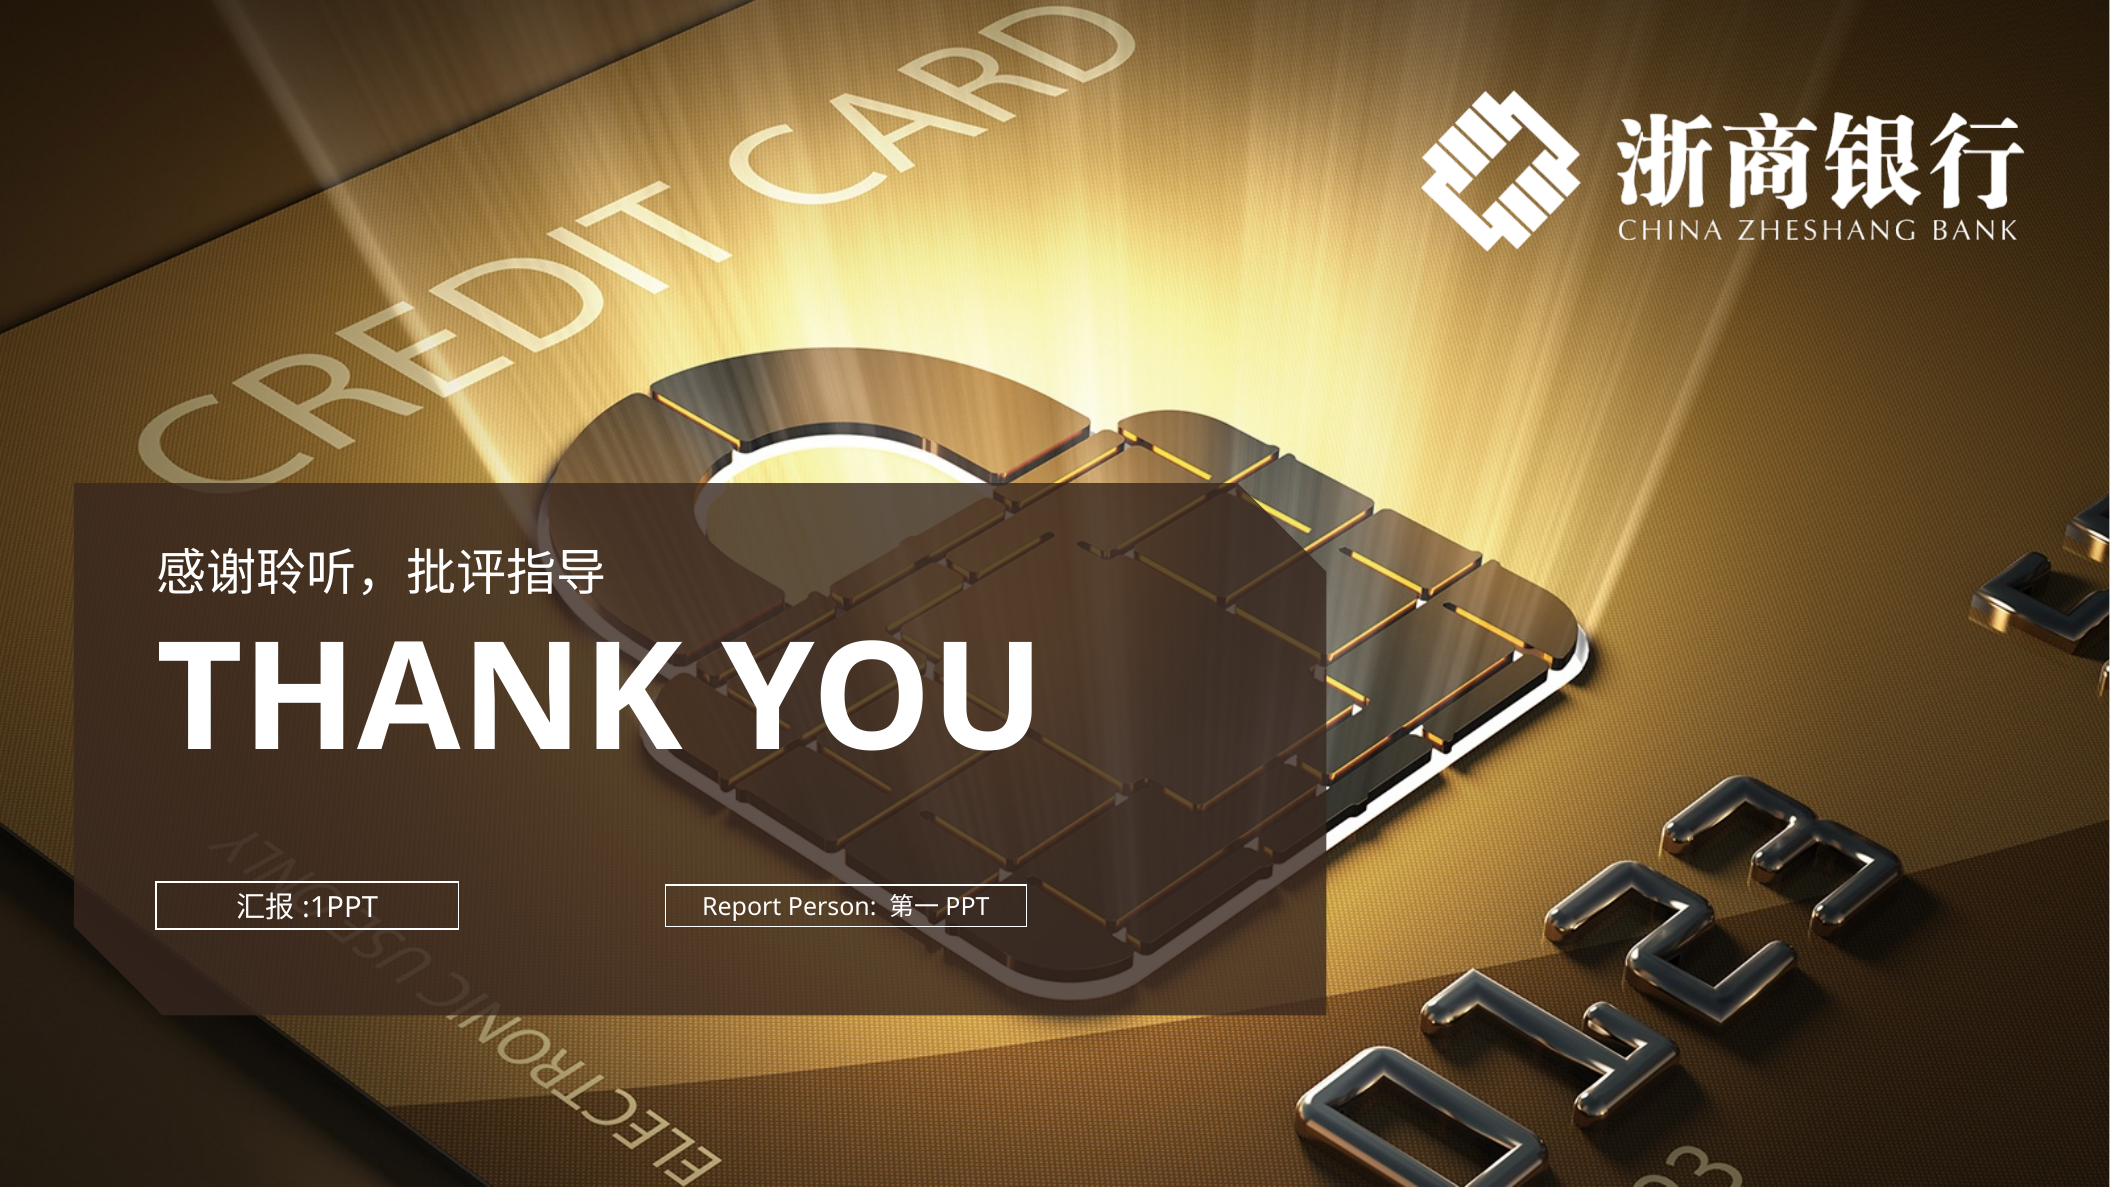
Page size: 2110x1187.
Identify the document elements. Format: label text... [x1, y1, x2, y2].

text_box [72, 482, 1328, 1017]
text_box THANK YOU [156, 599, 1114, 780]
picture [1412, 85, 2034, 257]
text_box Report Person: 第一PPT [665, 884, 1027, 927]
text_box 感谢聆听，批评指导 [156, 540, 666, 599]
text_box 汇报:1PPT [156, 882, 459, 929]
text_box [0, 0, 2110, 1187]
